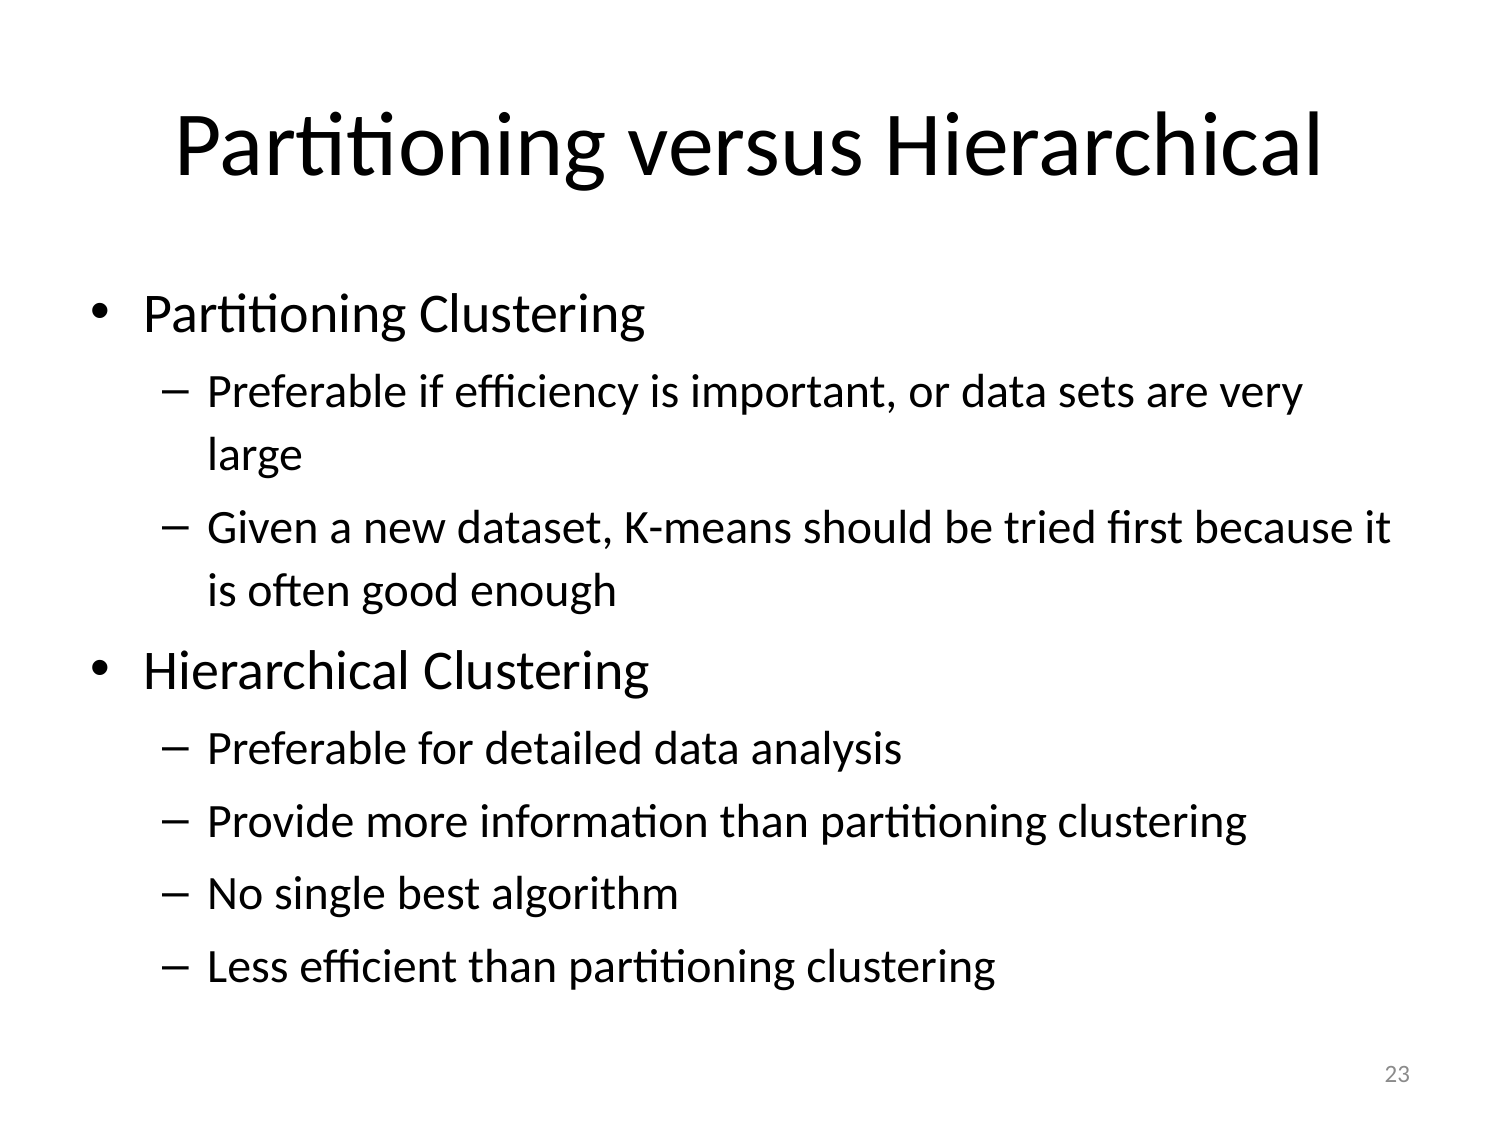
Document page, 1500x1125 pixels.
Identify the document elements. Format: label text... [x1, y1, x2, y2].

list Partitioning Clustering Preferable if efficiency is important, or data sets are very large Given a new dataset, K-means should be tried first because it is often good enough Hierarchical Clustering Preferable for detailed data analysis Provide more information than partitioning clustering No single best algorithm Less efficient than partitioning clustering [75, 262, 1425, 1005]
slide_number 23 [1074, 1042, 1425, 1103]
title Partitioning versus Hierarchical [75, 45, 1425, 233]
